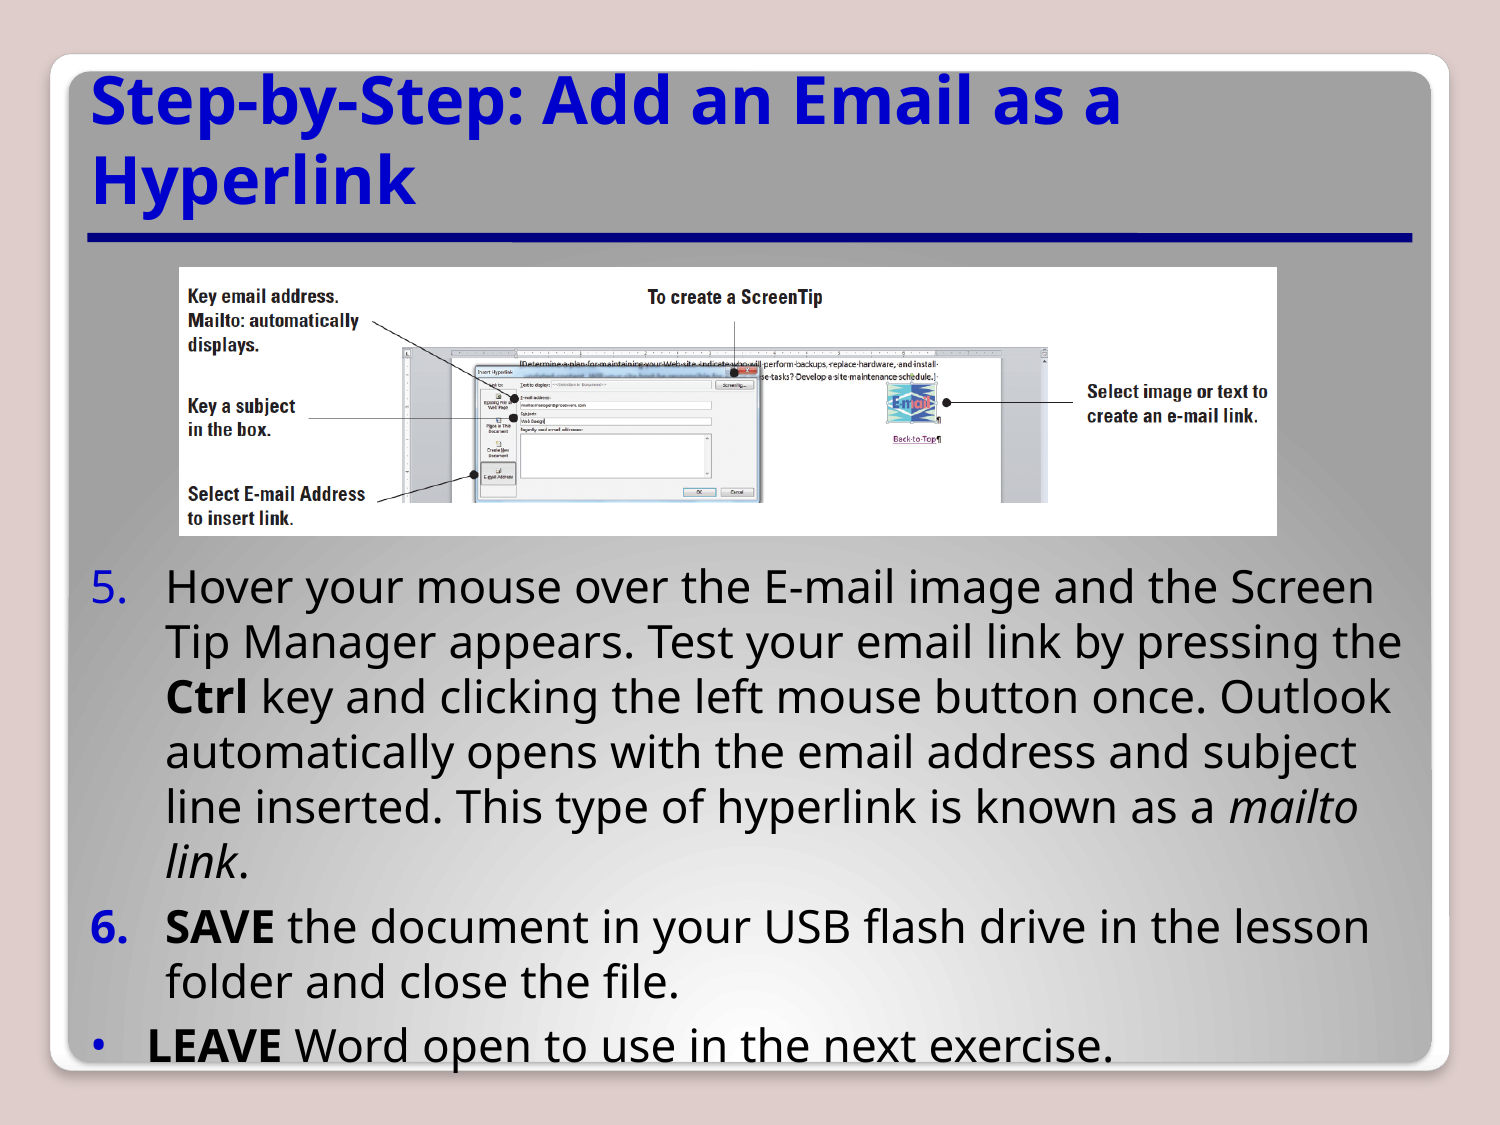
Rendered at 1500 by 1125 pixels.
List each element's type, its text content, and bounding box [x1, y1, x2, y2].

picture [179, 266, 1277, 536]
list Hover your mouse over the E-mail image and the Screen Tip Manager appears. Test your email link by pressing the Ctrl key and clicking the left mouse button once. Outlook automatically opens with the email address and subject line inserted. This type of hyperlink is known as a mailto link. SAVE the document in your USB flash drive in the lesson folder and close the file. LEAVE Word open to use in the next exercise. [74, 550, 1426, 1063]
title Step-by-Step: Add an Email as a Hyperlink [74, 74, 1426, 226]
